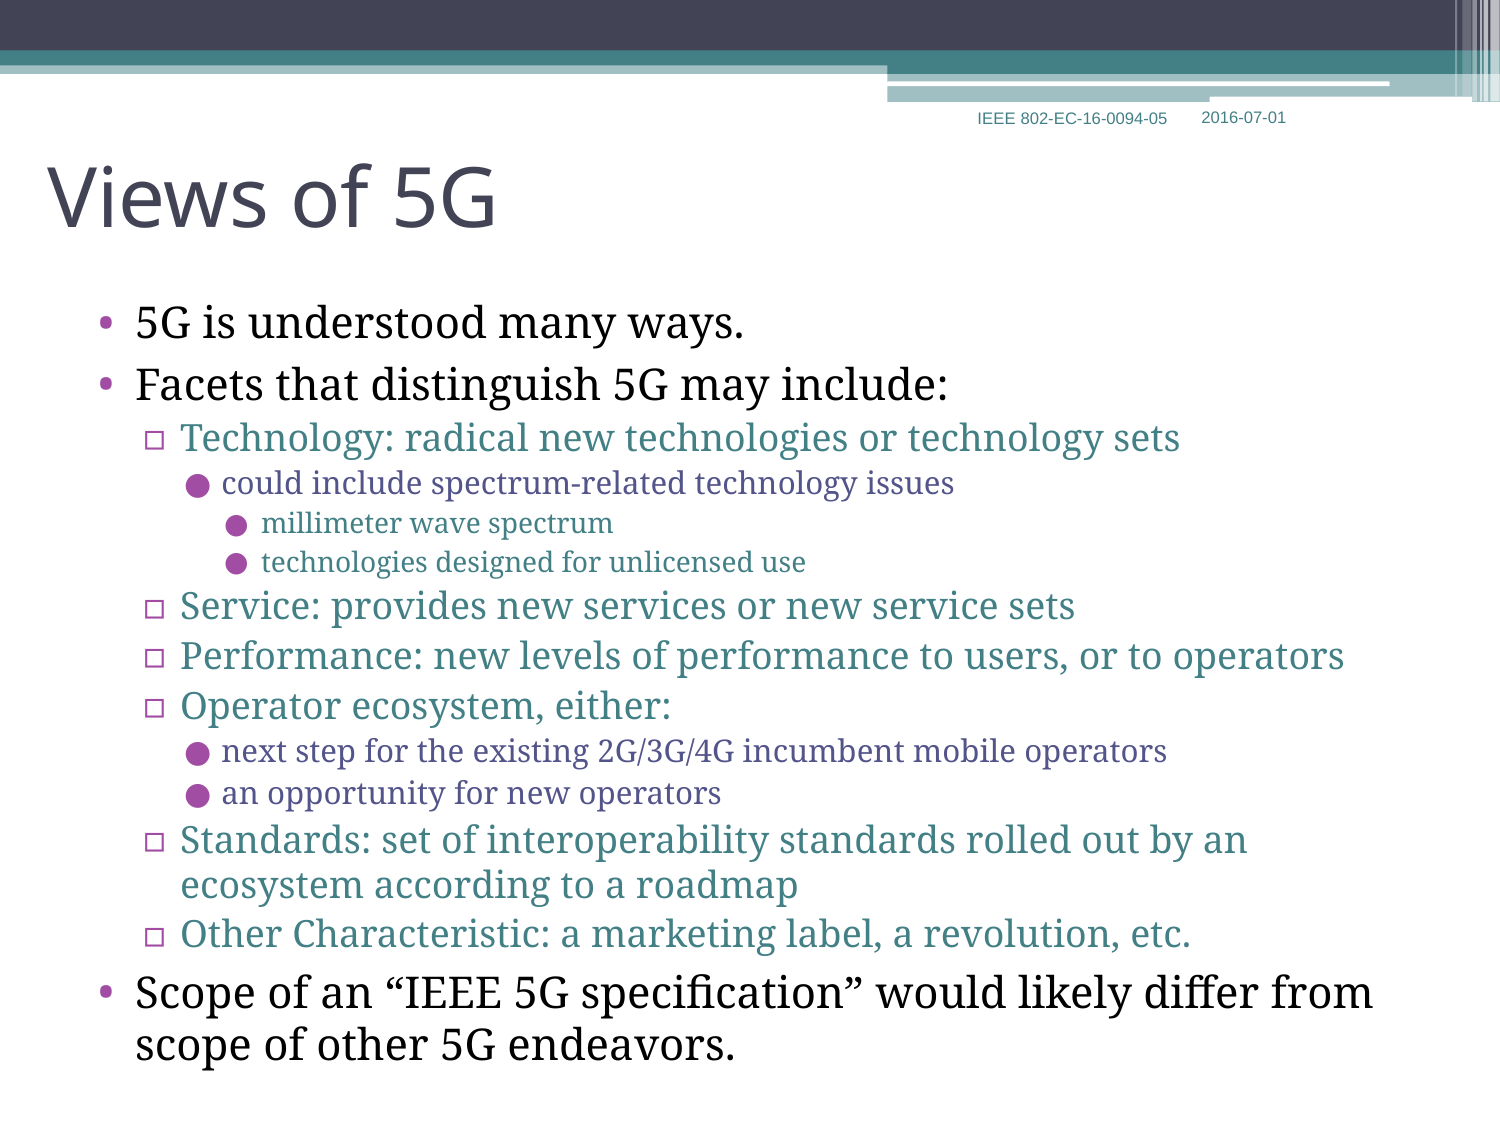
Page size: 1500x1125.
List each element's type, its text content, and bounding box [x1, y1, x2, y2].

text_box 6 [1354, 0, 1500, 61]
list 5G is understood many ways. Facets that distinguish 5G may include: Technology: radical new technologies or technology sets could include spectrum-related technology issues millimeter wave spectrum technologies designed for unlicensed use Service: provides new services or new service sets Performance: new levels of performance to users, or to operators Operator ecosystem, either: next step for the existing 2G/3G/4G incumbent mobile operators an opportunity for new operators Standards: set of interoperability standards rolled out by an ecosystem according to a roadmap Other Characteristic: a marketing label, a revolution, etc. Scope of an “IEEE 5G specification” would likely differ from scope of other 5G endeavors. [74, 286, 1426, 1079]
title Views of 5G [39, 136, 1473, 251]
